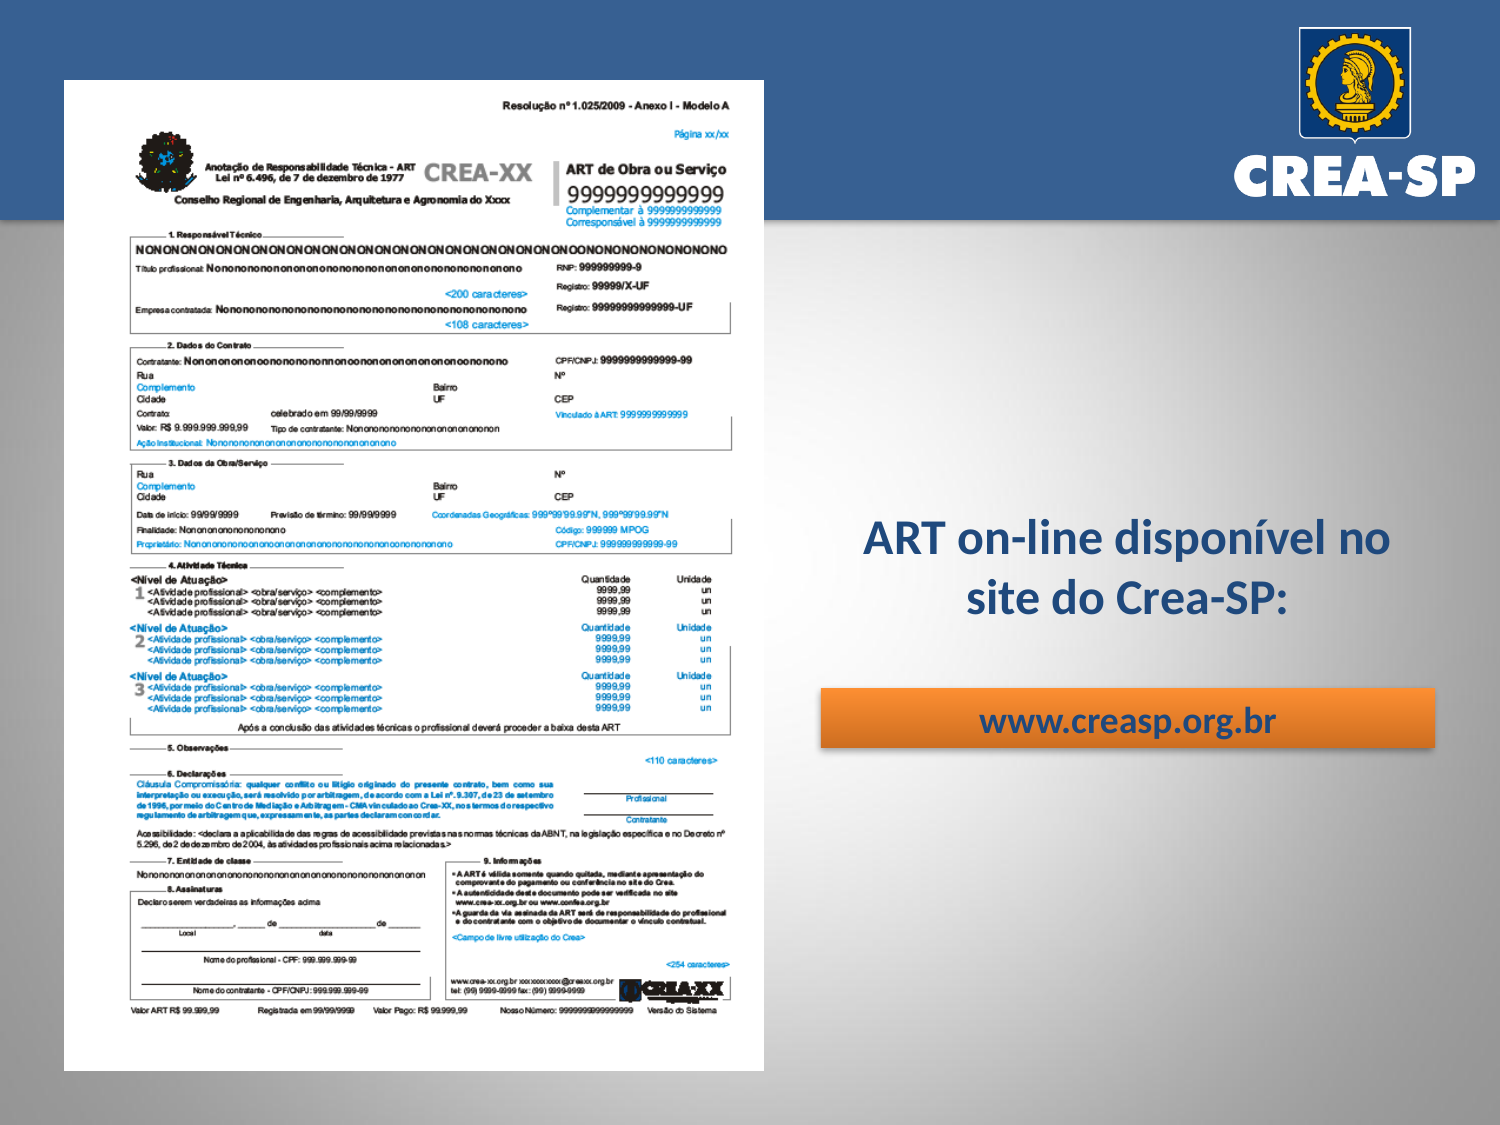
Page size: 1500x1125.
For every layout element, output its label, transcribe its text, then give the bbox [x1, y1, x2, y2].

text_box www.creasp.org.br [820, 688, 1436, 748]
text_box ART on-line disponível no site do Crea-SP: [820, 496, 1436, 632]
picture [1234, 27, 1475, 197]
picture [0, 220, 1500, 1125]
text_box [64, 80, 764, 1071]
